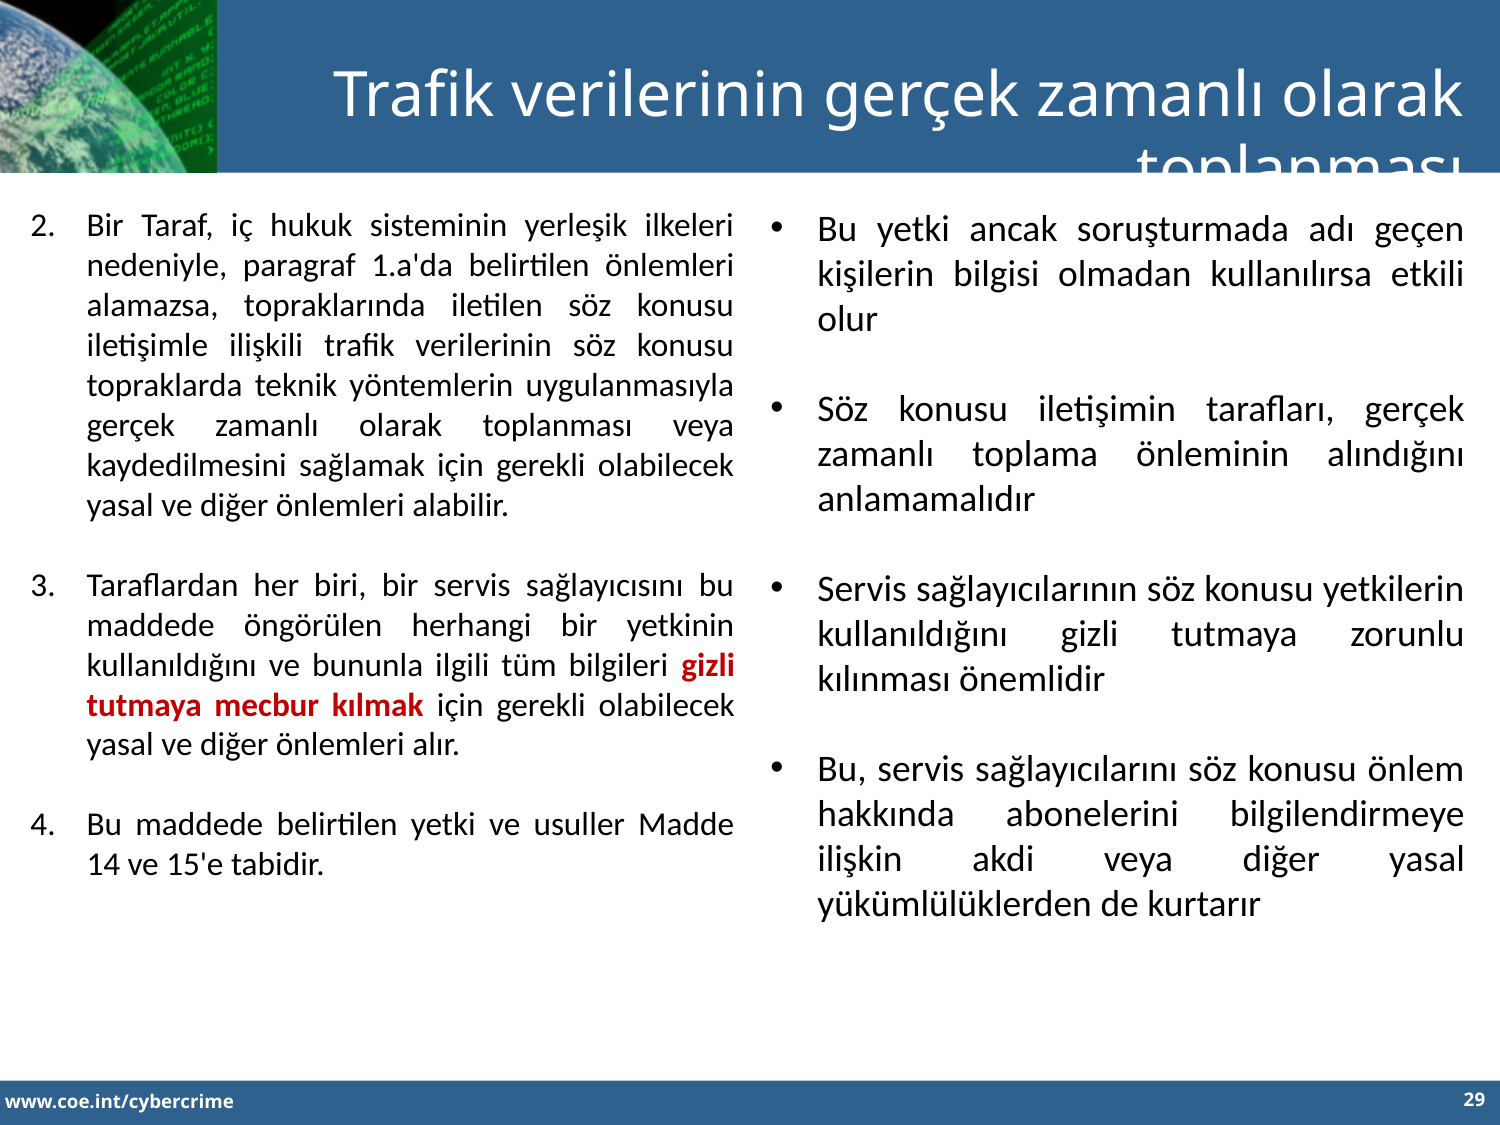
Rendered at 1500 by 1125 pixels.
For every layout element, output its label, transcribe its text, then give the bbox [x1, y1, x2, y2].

picture [0, 0, 217, 173]
text_box Bir Taraf, iç hukuk sisteminin yerleşik ilkeleri nedeniyle, paragraf 1.a'da belirtilen önlemleri alamazsa, topraklarında iletilen söz konusu iletişimle ilişkili trafik verilerinin söz konusu topraklarda teknik yöntemlerin uygulanmasıyla gerçek zamanlı olarak toplanması veya kaydedilmesini sağlamak için gerekli olabilecek yasal ve diğer önlemleri alabilir. Taraflardan her biri, bir servis sağlayıcısını bu maddede öngörülen herhangi bir yetkinin kullanıldığını ve bununla ilgili tüm bilgileri gizli tutmaya mecbur kılmak için gerekli olabilecek yasal ve diğer önlemleri alır. Bu maddede belirtilen yetki ve usuller Madde 14 ve 15'e tabidir. [15, 196, 750, 890]
text_box Trafik verilerinin gerçek zamanlı olarak toplanması [227, 46, 1480, 212]
text_box Bu yetki ancak soruşturmada adı geçen kişilerin bilgisi olmadan kullanılırsa etkili olur Söz konusu iletişimin tarafları, gerçek zamanlı toplama önleminin alındığını anlamamalıdır Servis sağlayıcılarının söz konusu yetkilerin kullanıldığını gizli tutmaya zorunlu kılınması önemlidir Bu, servis sağlayıcılarını söz konusu önlem hakkında abonelerini bilgilendirmeye ilişkin akdi veya diğer yasal yükümlülüklerden de kurtarır [755, 196, 1480, 931]
